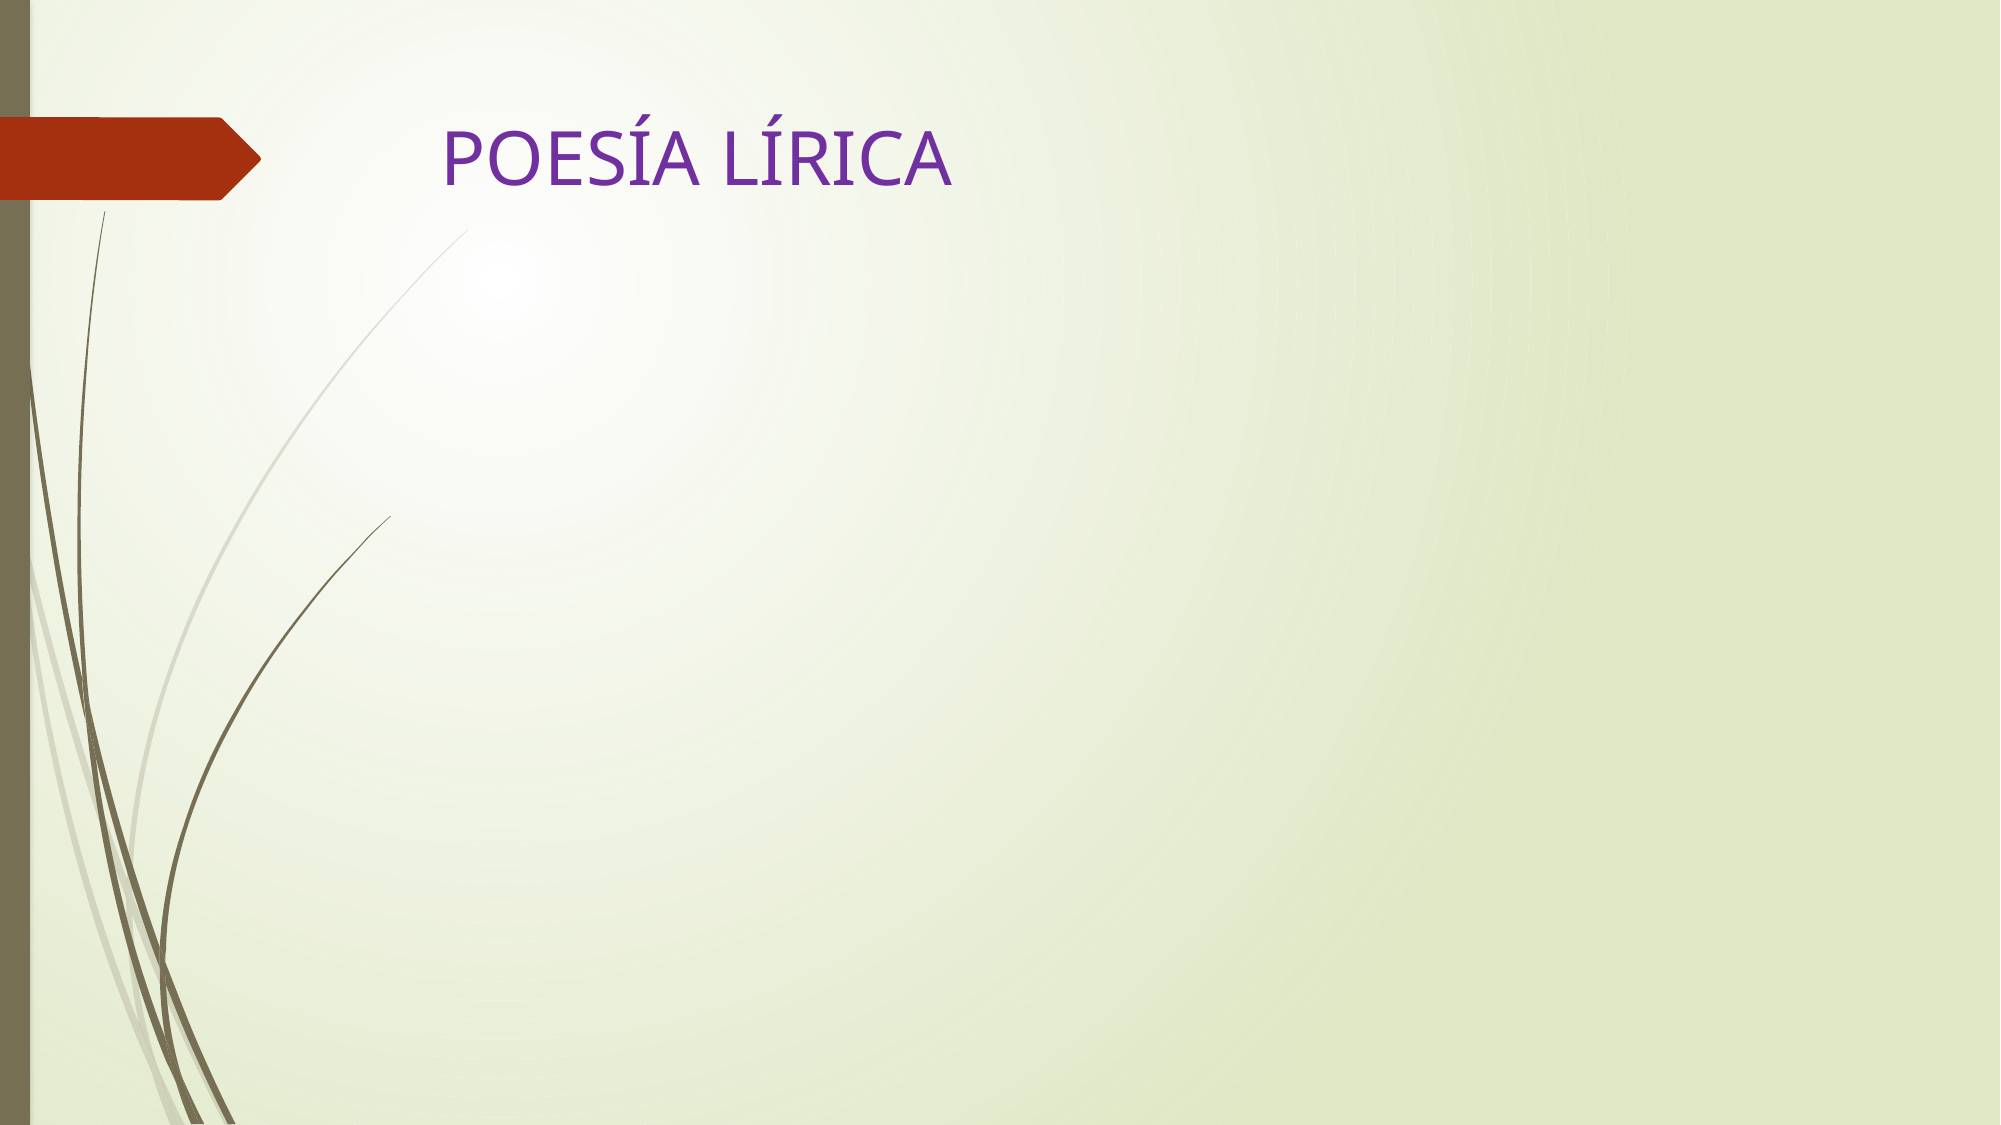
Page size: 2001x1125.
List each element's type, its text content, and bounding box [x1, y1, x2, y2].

title POESÍA LÍRICA [425, 102, 1888, 313]
